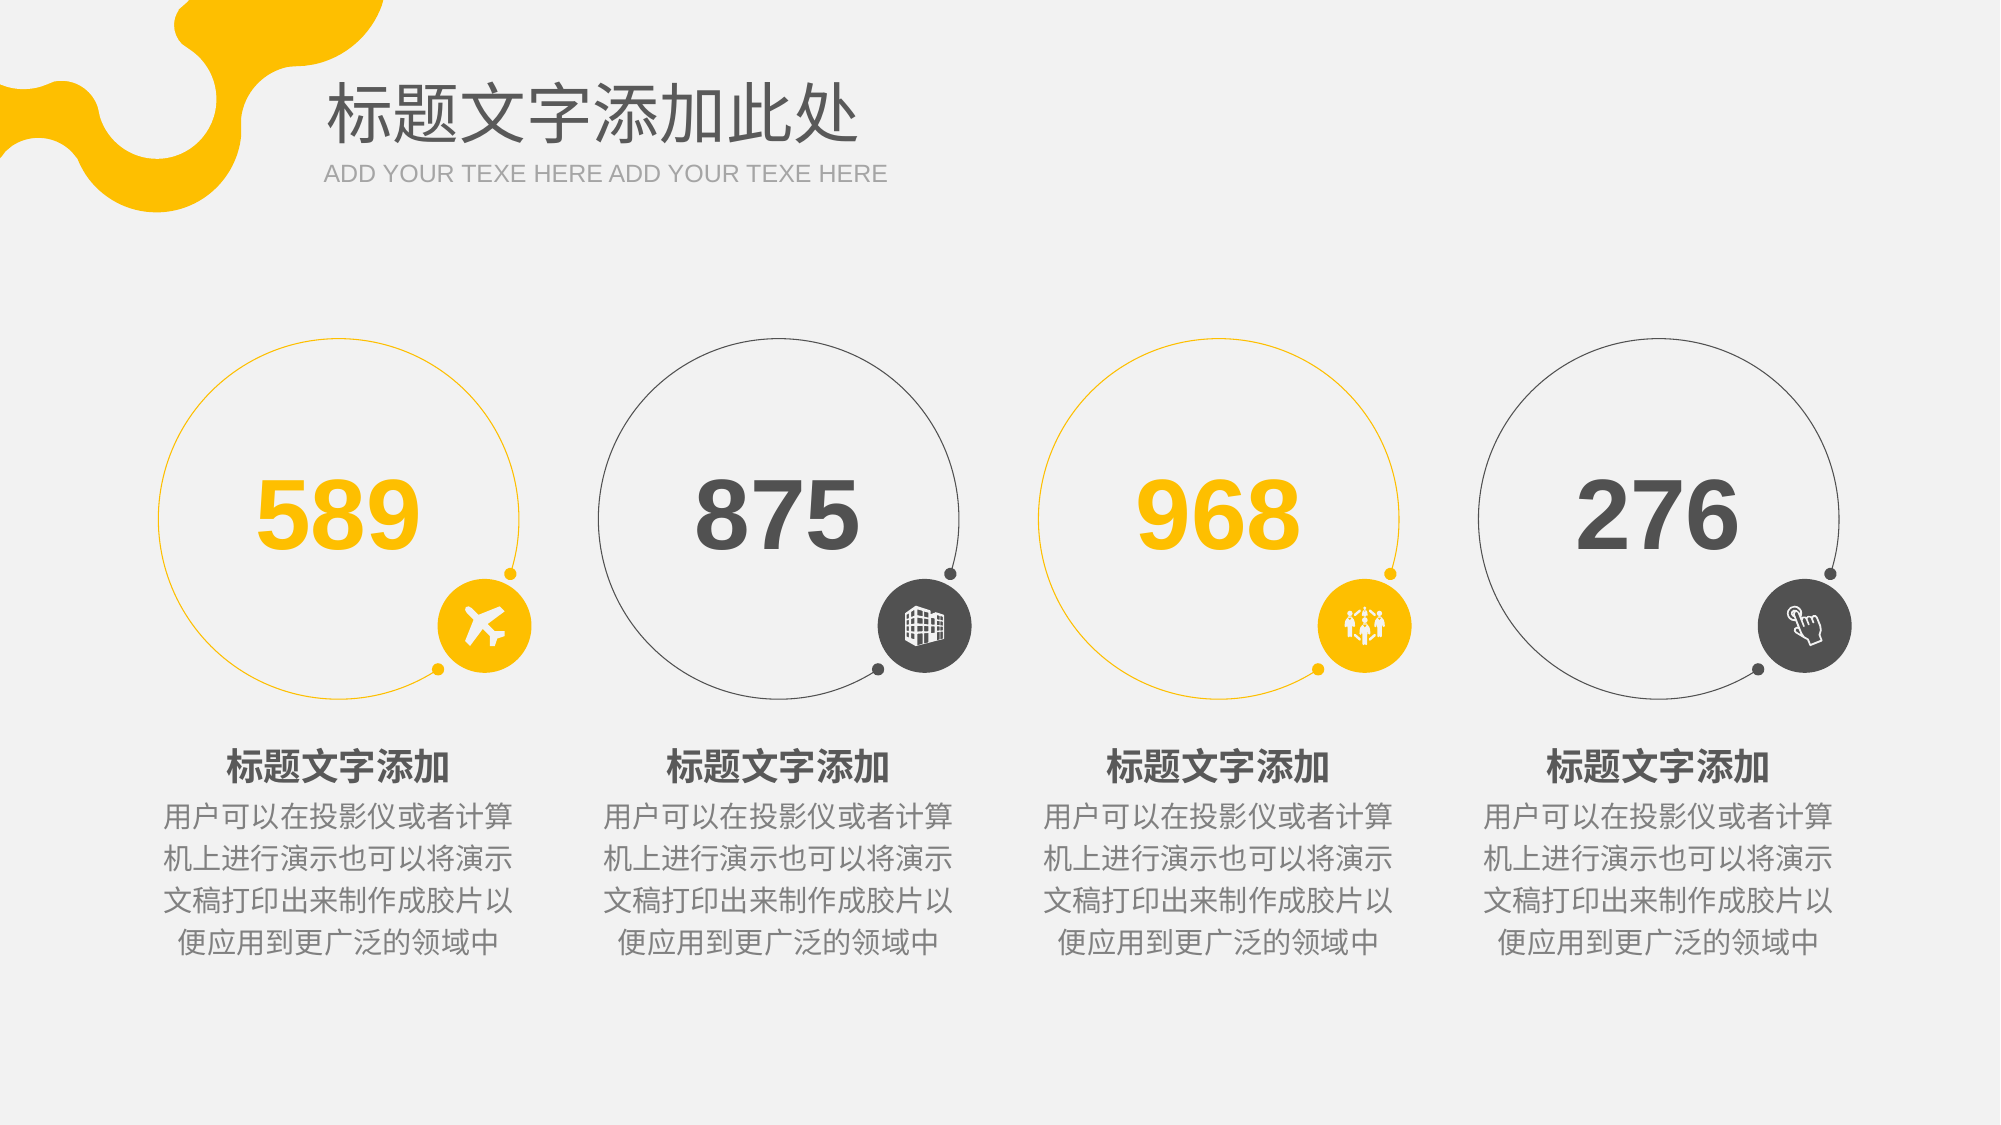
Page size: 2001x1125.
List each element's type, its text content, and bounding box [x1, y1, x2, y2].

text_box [1478, 338, 1852, 700]
text_box [0, 0, 218, 160]
text_box 标题文字添加此处 [311, 64, 875, 150]
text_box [598, 338, 972, 700]
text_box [1455, 726, 1862, 969]
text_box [575, 726, 982, 969]
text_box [158, 338, 532, 700]
text_box [0, 0, 385, 214]
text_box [135, 726, 542, 969]
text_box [1038, 338, 1412, 700]
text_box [1015, 726, 1422, 969]
text_box ADD YOUR TEXE HERE ADD YOUR TEXE HERE [308, 150, 931, 196]
